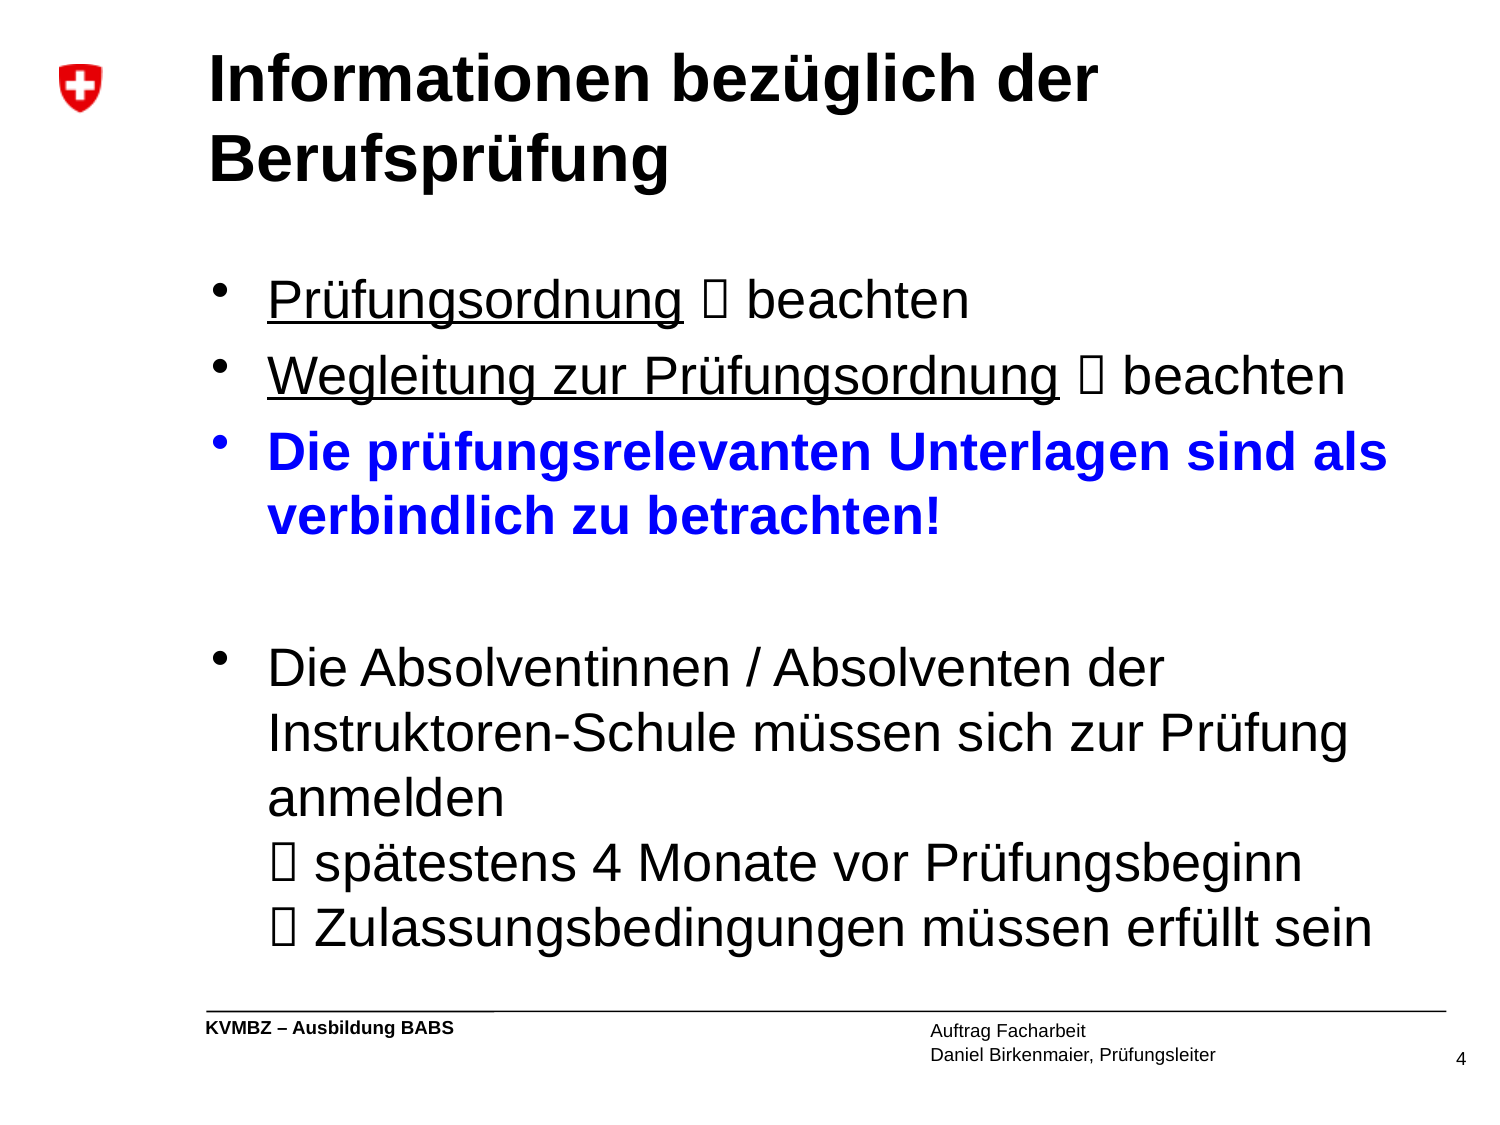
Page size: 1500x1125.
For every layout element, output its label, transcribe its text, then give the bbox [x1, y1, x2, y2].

list Prüfungsordnung  beachten Wegleitung zur Prüfungsordnung  beachten Die prüfungsrelevanten Unterlagen sind als verbindlich zu betrachten! Die Absolventinnen / Absolventen der Instruktoren-Schule müssen sich zur Prüfung anmelden  spätestens 4 Monate vor Prüfungsbeginn  Zulassungsbedingungen müssen erfüllt sein [210, 264, 1438, 1012]
picture [59, 64, 103, 114]
title Informationen bezüglich der Berufsprüfung [207, 34, 1433, 198]
footer Daniel Birkenmaier, Prüfungsleiter [915, 1048, 1447, 1071]
slide_number Auftrag Facharbeit [915, 1011, 1447, 1048]
